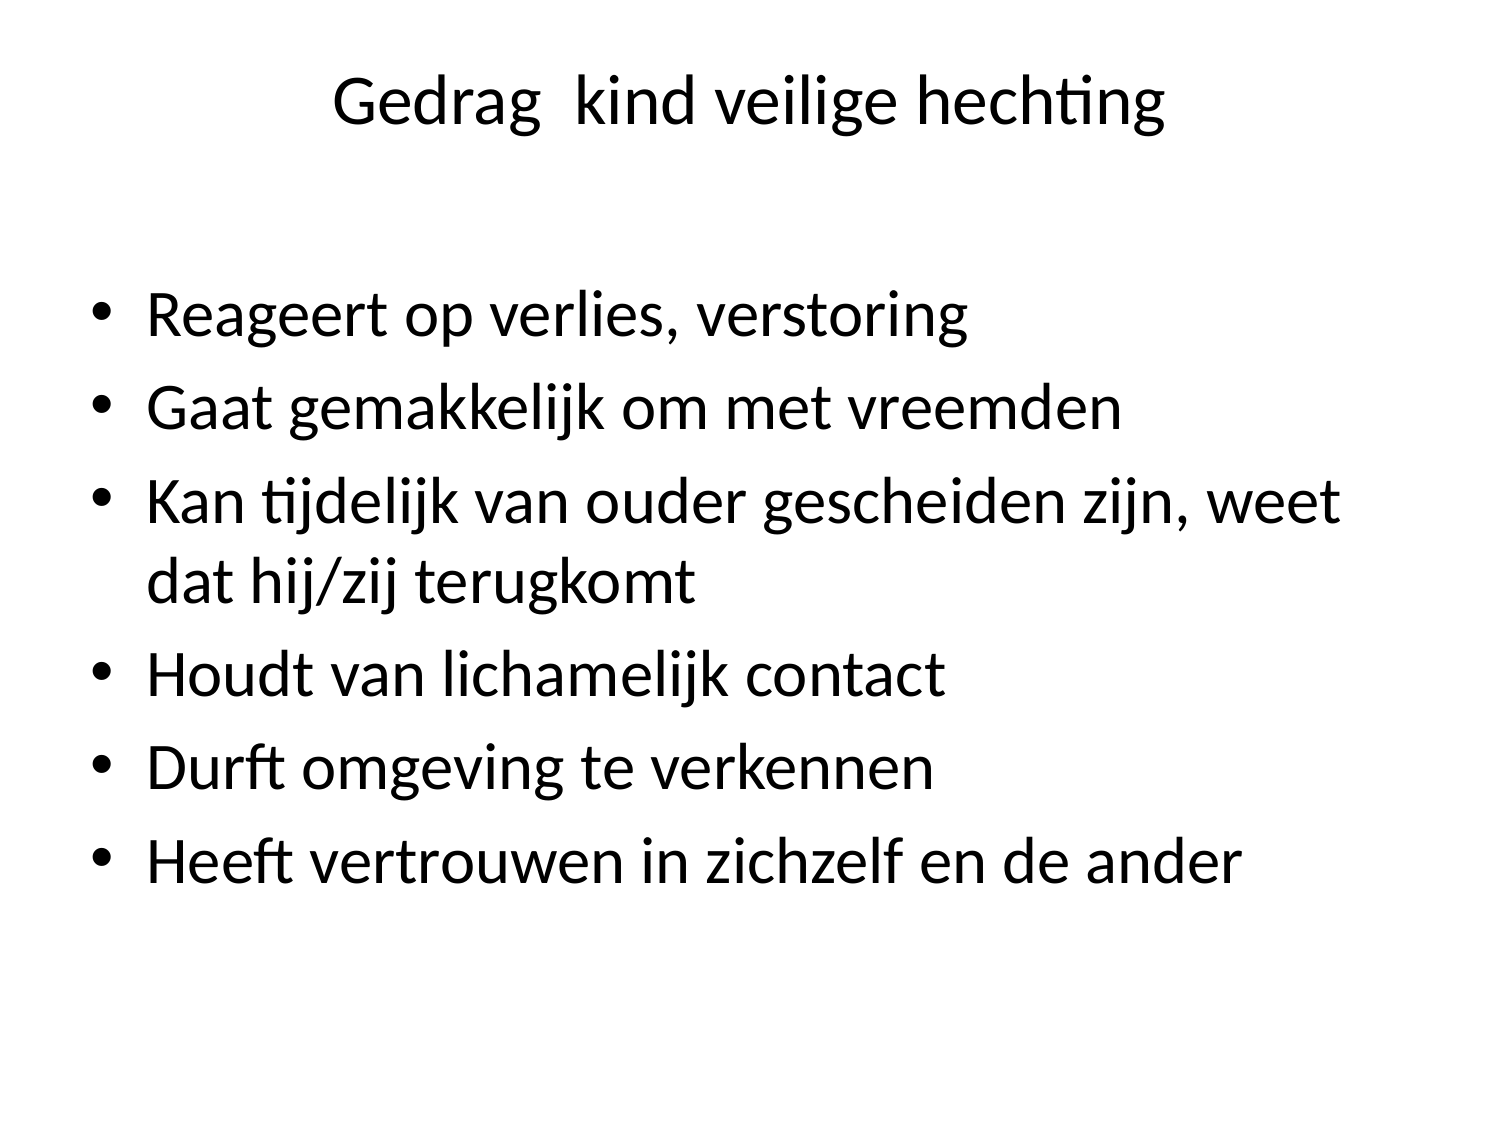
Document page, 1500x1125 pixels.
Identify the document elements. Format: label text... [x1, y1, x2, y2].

title Gedrag kind veilige hechting [75, 45, 1425, 233]
list Reageert op verlies, verstoring Gaat gemakkelijk om met vreemden Kan tijdelijk van ouder gescheiden zijn, weet dat hij/zij terugkomt Houdt van lichamelijk contact Durft omgeving te verkennen Heeft vertrouwen in zichzelf en de ander [75, 262, 1425, 1005]
